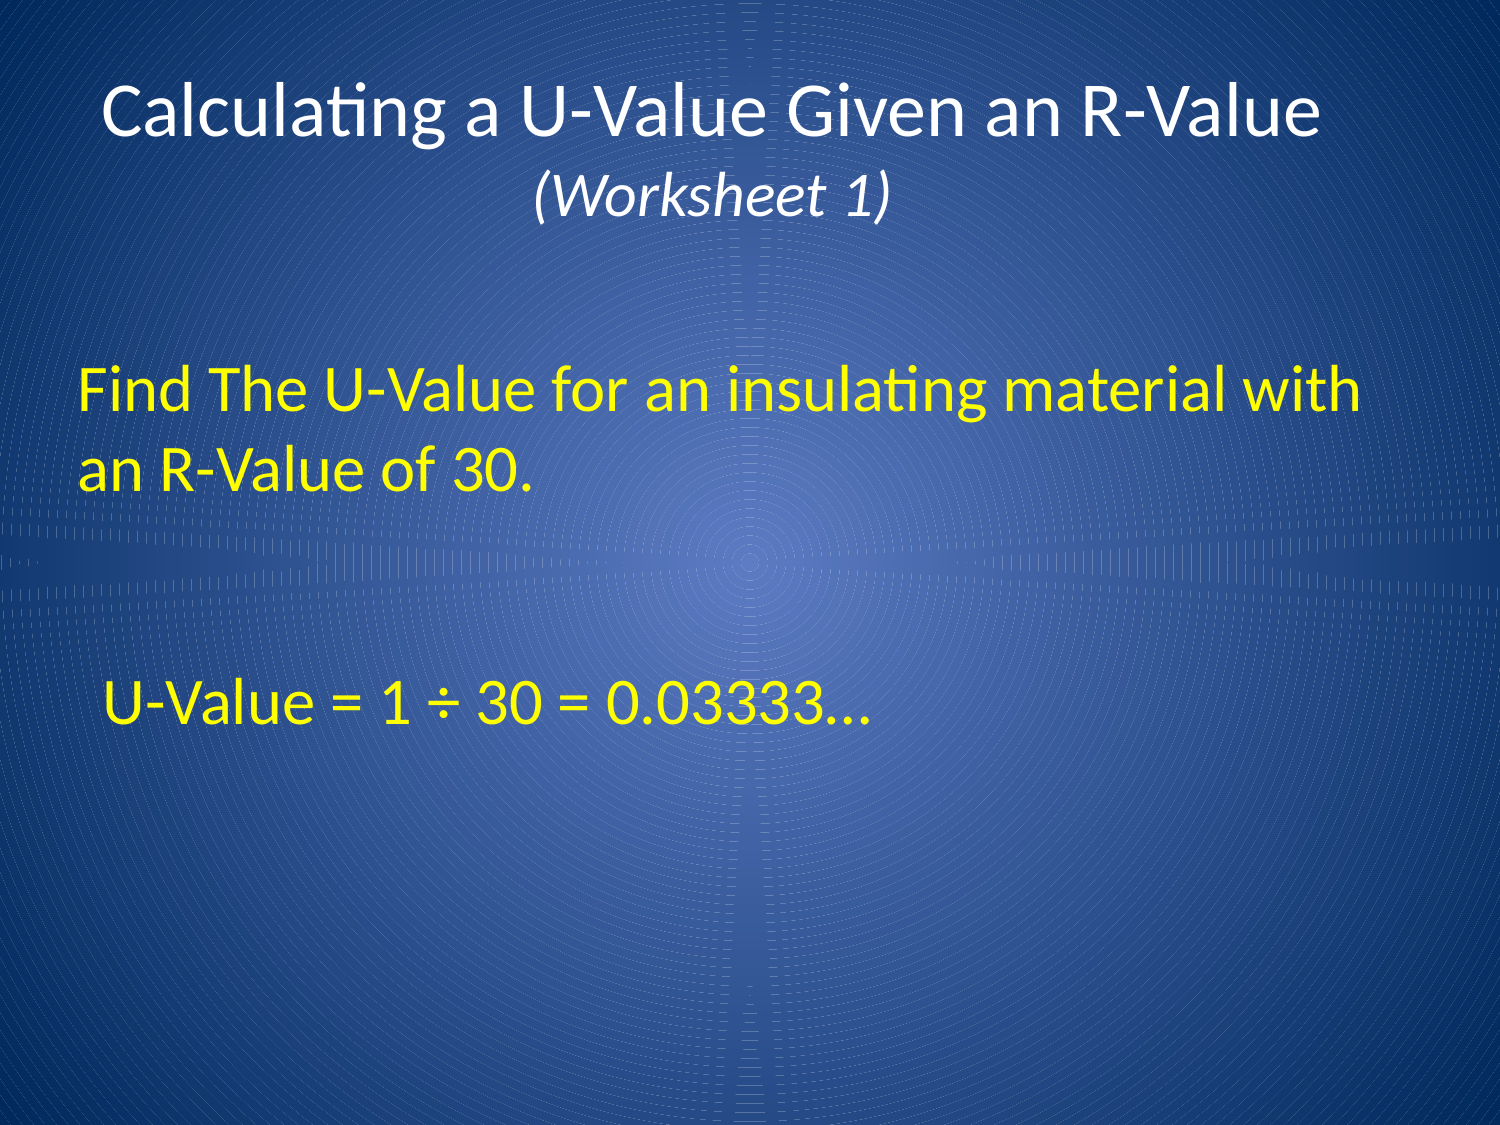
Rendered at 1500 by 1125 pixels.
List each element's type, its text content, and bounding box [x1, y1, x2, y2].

title Calculating a U-Value Given an R-Value (Worksheet 1) [37, 50, 1388, 238]
list Find The U-Value for an insulating material with an R-Value of 30. [62, 337, 1413, 525]
text_box U-Value = 1 ÷ 30 = 0.03333… [87, 650, 1438, 775]
